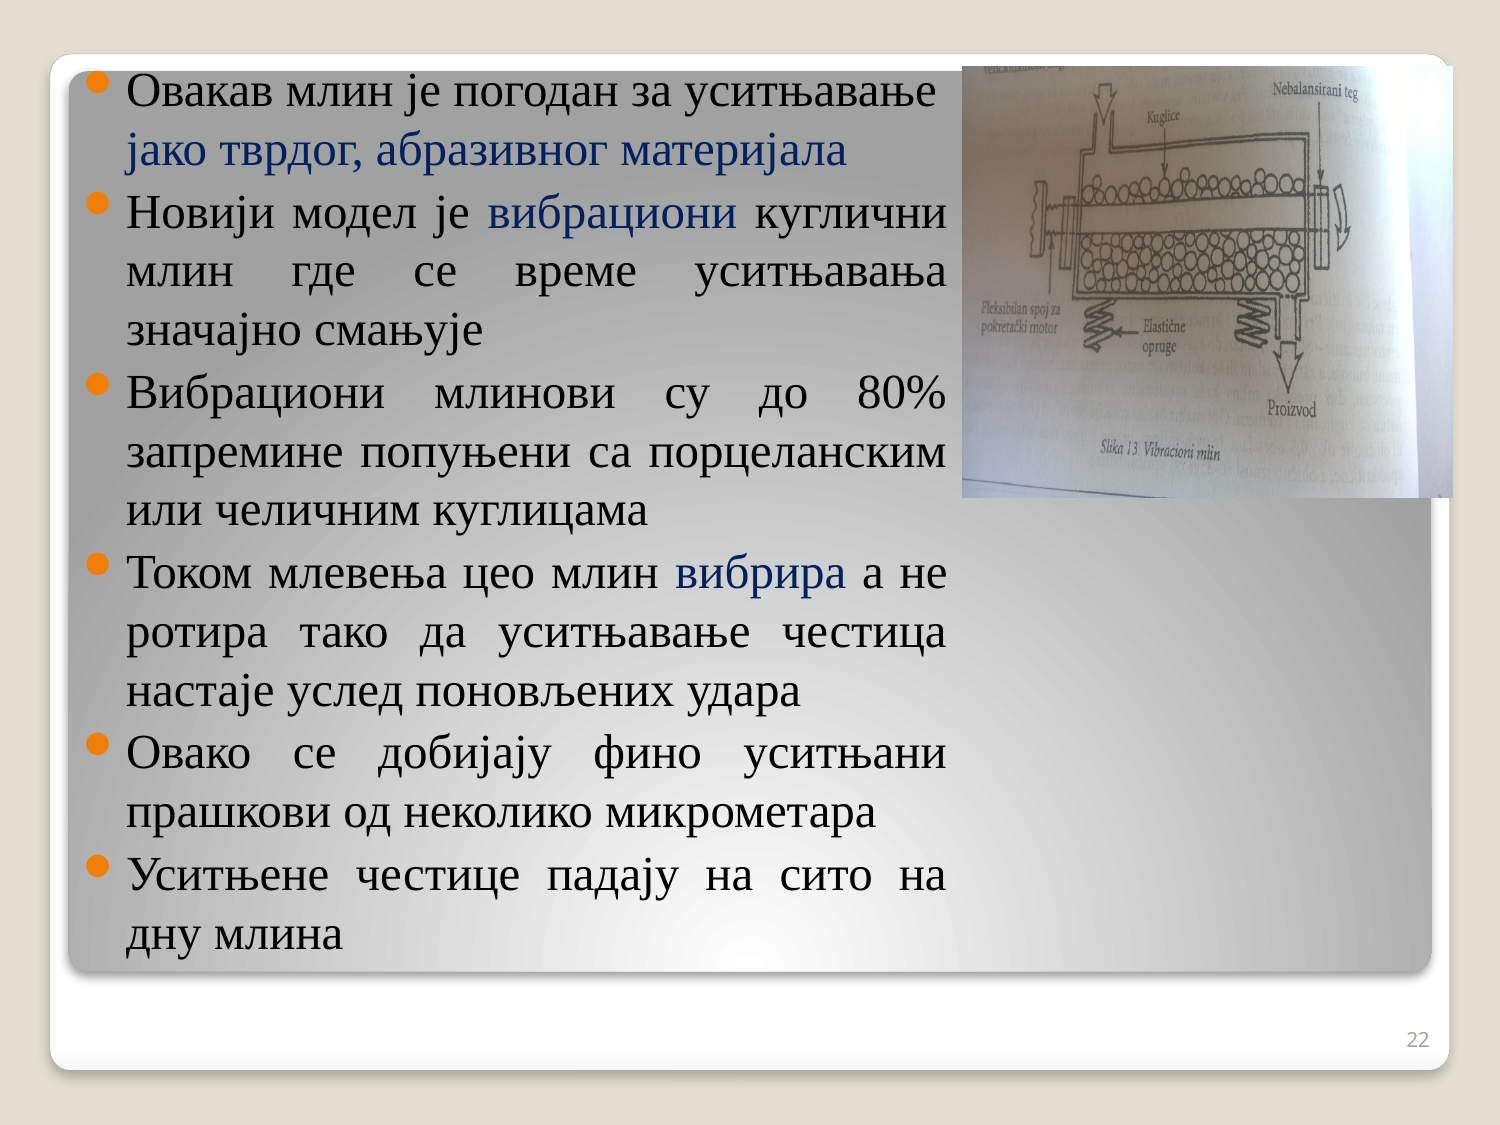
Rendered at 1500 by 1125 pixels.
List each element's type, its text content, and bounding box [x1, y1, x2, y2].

slide_number 22 [1369, 1002, 1445, 1063]
list Овакав млин је погодан за уситњавање јако тврдог, абразивног материјала Новији модел је вибрациони куглични млин где се време уситњавања значајно смањује Вибрациони млинови су до 80% запремине попуњени са порцеланским или челичним куглицама Током млевења цео млин вибрира а не ротира тако да уситњавање честица настаје услед поновљених удара Овако се добијају фино уситњани прашкови од неколико микрометара Уситњене честице падају на сито на дну млина [53, 42, 963, 1083]
picture [962, 66, 1453, 498]
